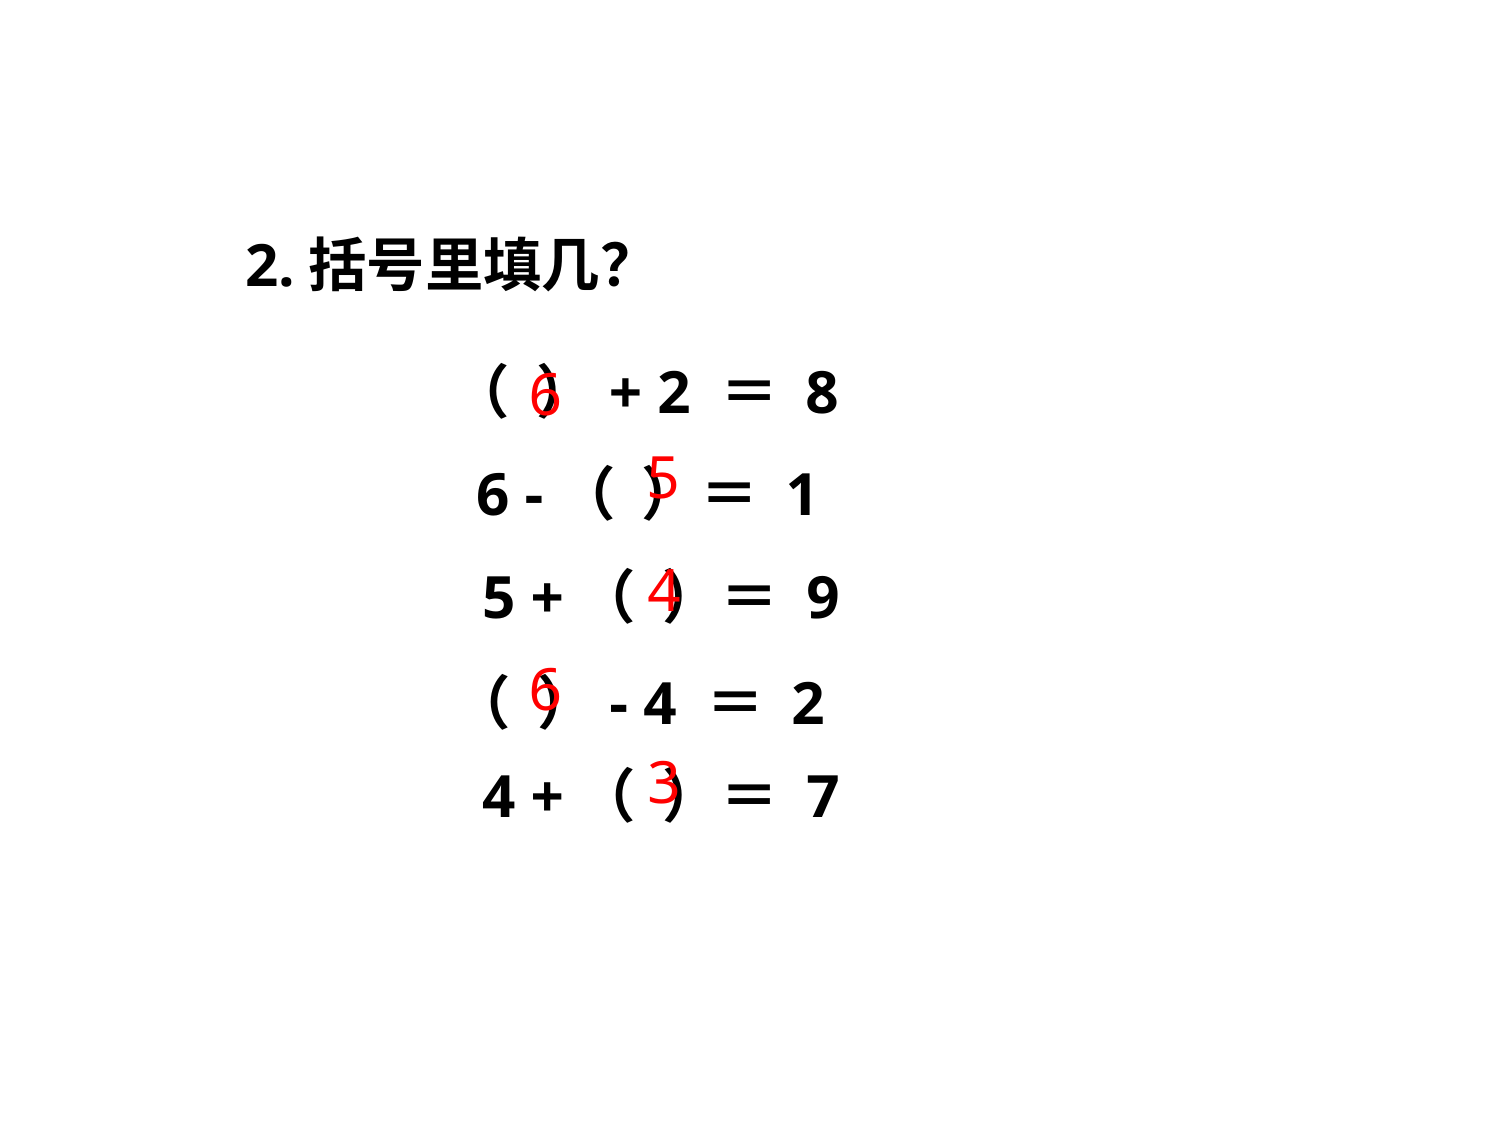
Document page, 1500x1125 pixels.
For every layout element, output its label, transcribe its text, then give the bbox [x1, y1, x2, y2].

text_box 2.括号里填几？ [230, 220, 1139, 305]
text_box 5 +（ ）＝ 9 [467, 538, 960, 638]
text_box 3 [632, 738, 739, 823]
text_box 6 [513, 644, 620, 730]
text_box 5 [631, 432, 738, 518]
text_box 6 -（ ）＝ 1 [461, 435, 960, 534]
text_box （ ）- 4 ＝ 2 [437, 644, 977, 744]
text_box 4 +（ ）＝ 7 [467, 738, 960, 837]
text_box （ ）+ 2 ＝ 8 [437, 334, 1111, 433]
text_box 6 [513, 350, 620, 435]
text_box 4 [632, 545, 739, 631]
